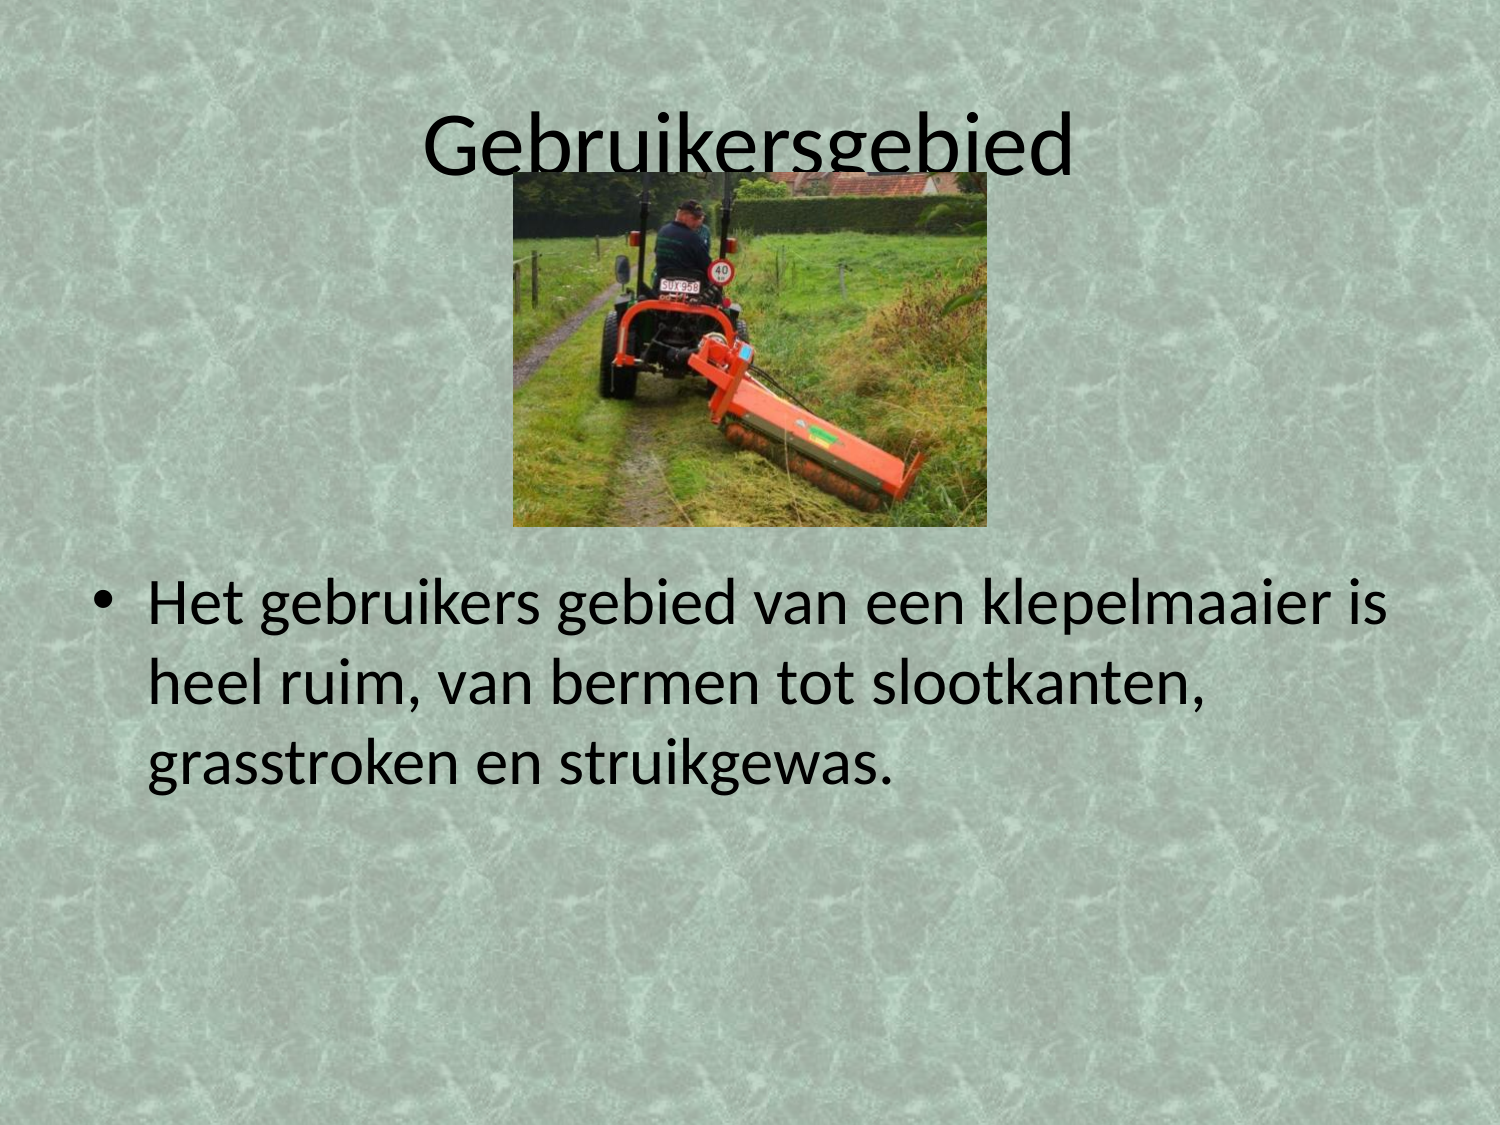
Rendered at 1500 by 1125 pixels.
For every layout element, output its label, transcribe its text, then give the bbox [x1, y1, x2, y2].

title Gebruikersgebied [75, 45, 1425, 233]
list Het gebruikers gebied van een klepelmaaier is heel ruim, van bermen tot slootkanten, grasstroken en struikgewas. [76, 550, 1425, 1005]
picture [513, 172, 987, 528]
